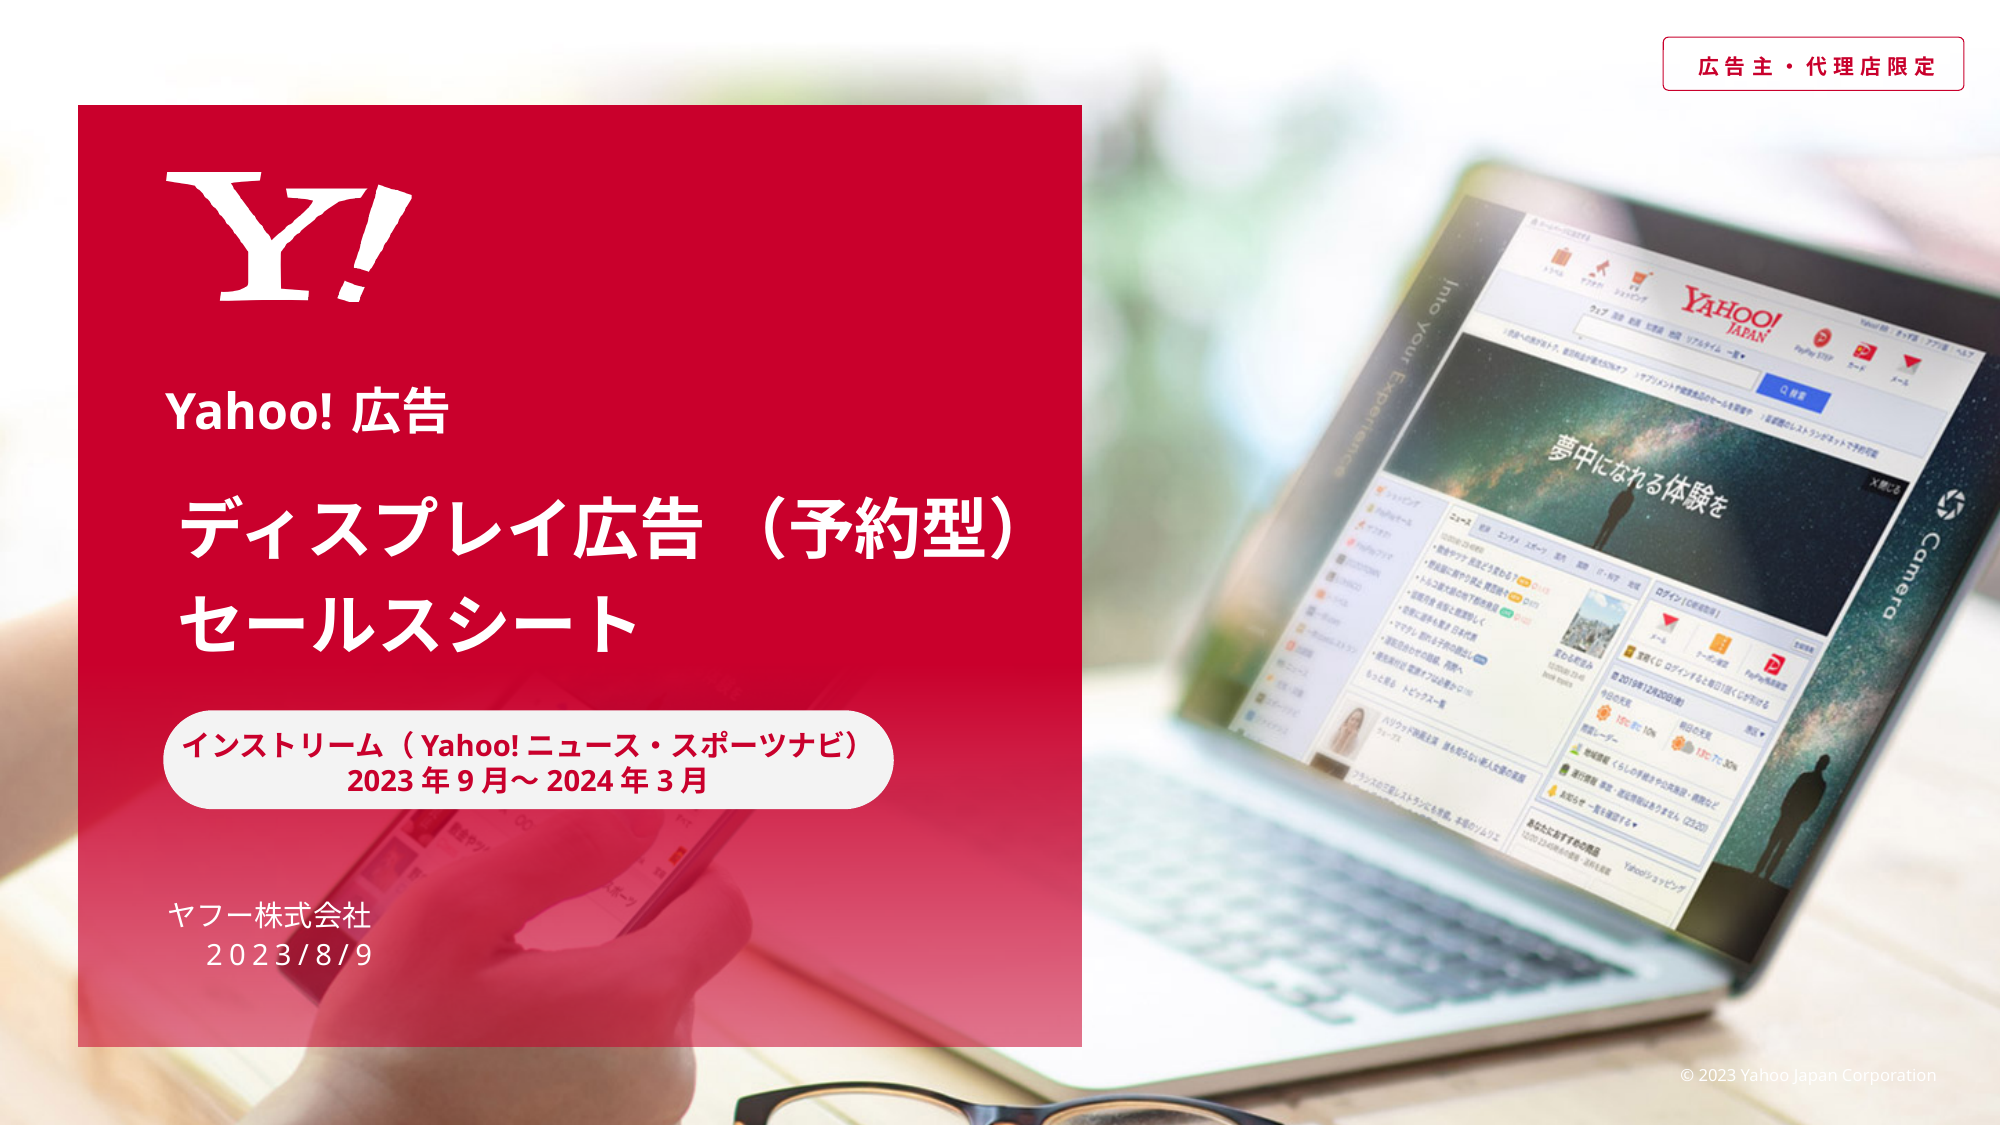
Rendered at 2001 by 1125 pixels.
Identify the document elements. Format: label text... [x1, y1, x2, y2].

title ディスプレイ広告 （予約型） セールスシート [169, 457, 1097, 676]
picture [0, 0, 2000, 1125]
